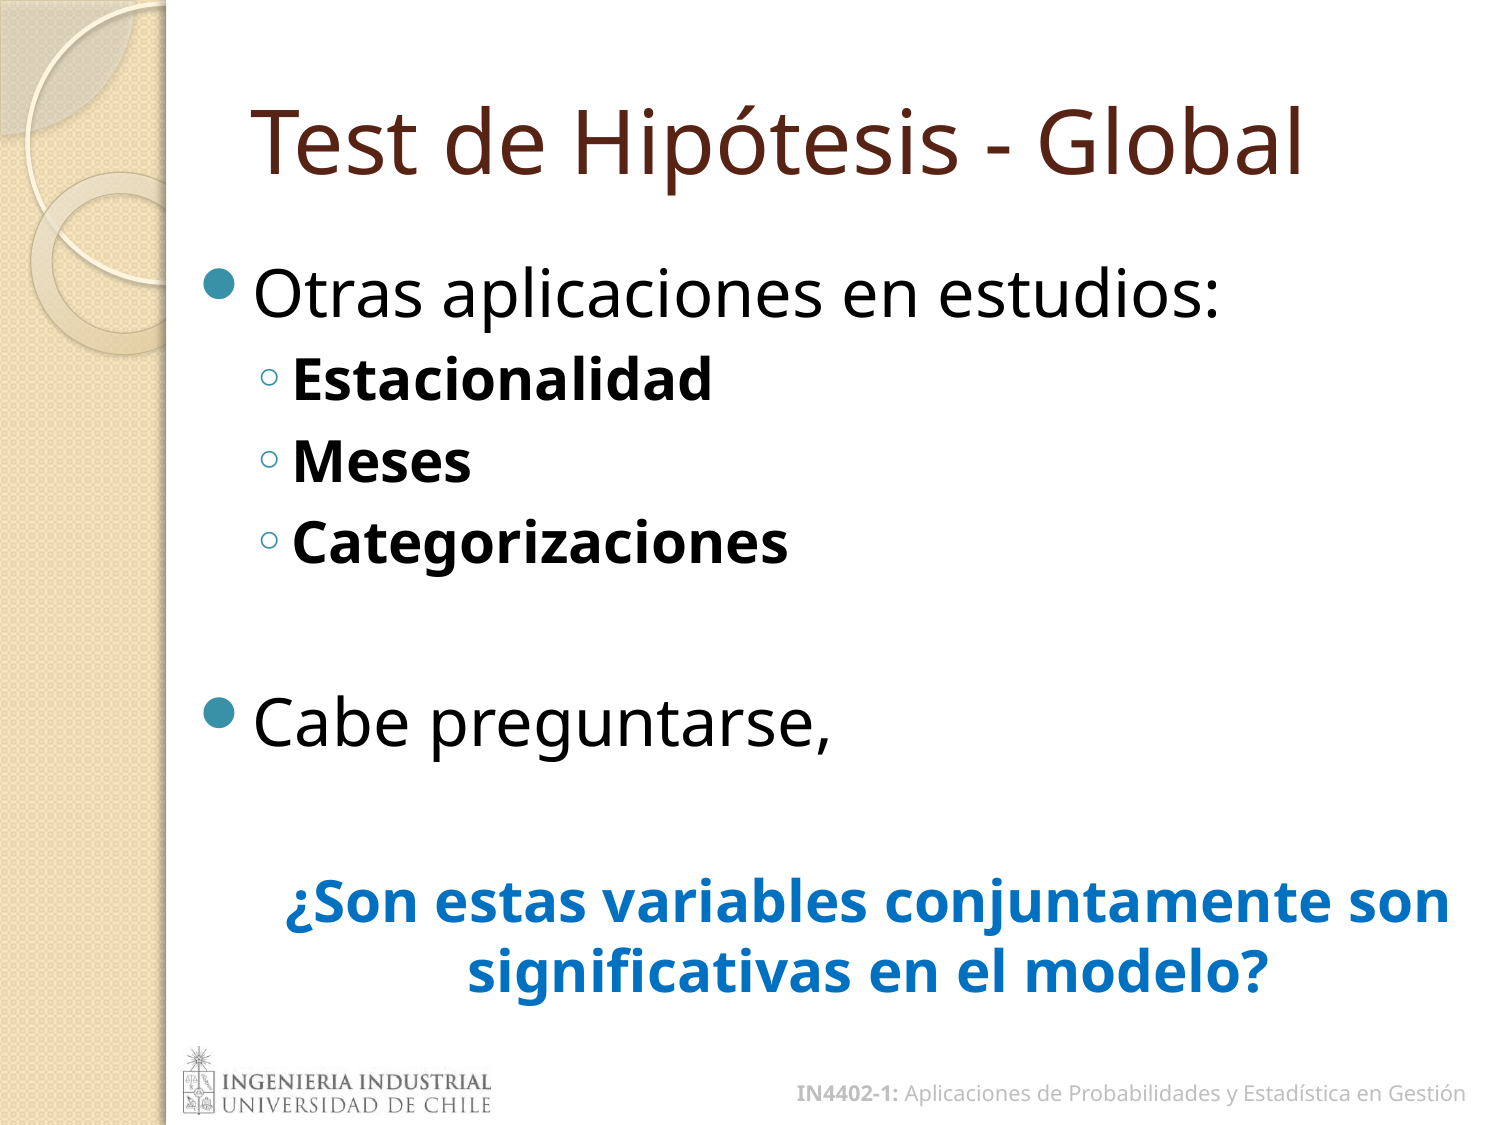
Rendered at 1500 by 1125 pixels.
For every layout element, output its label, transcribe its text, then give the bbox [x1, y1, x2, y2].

picture [183, 1071, 491, 1115]
title Test de Hipótesis - Global [235, 45, 1466, 233]
list Otras aplicaciones en estudios: Estacionalidad Meses Categorizaciones Cabe preguntarse, ¿Son estas variables conjuntamente son significativas en el modelo? [171, 243, 1500, 1071]
